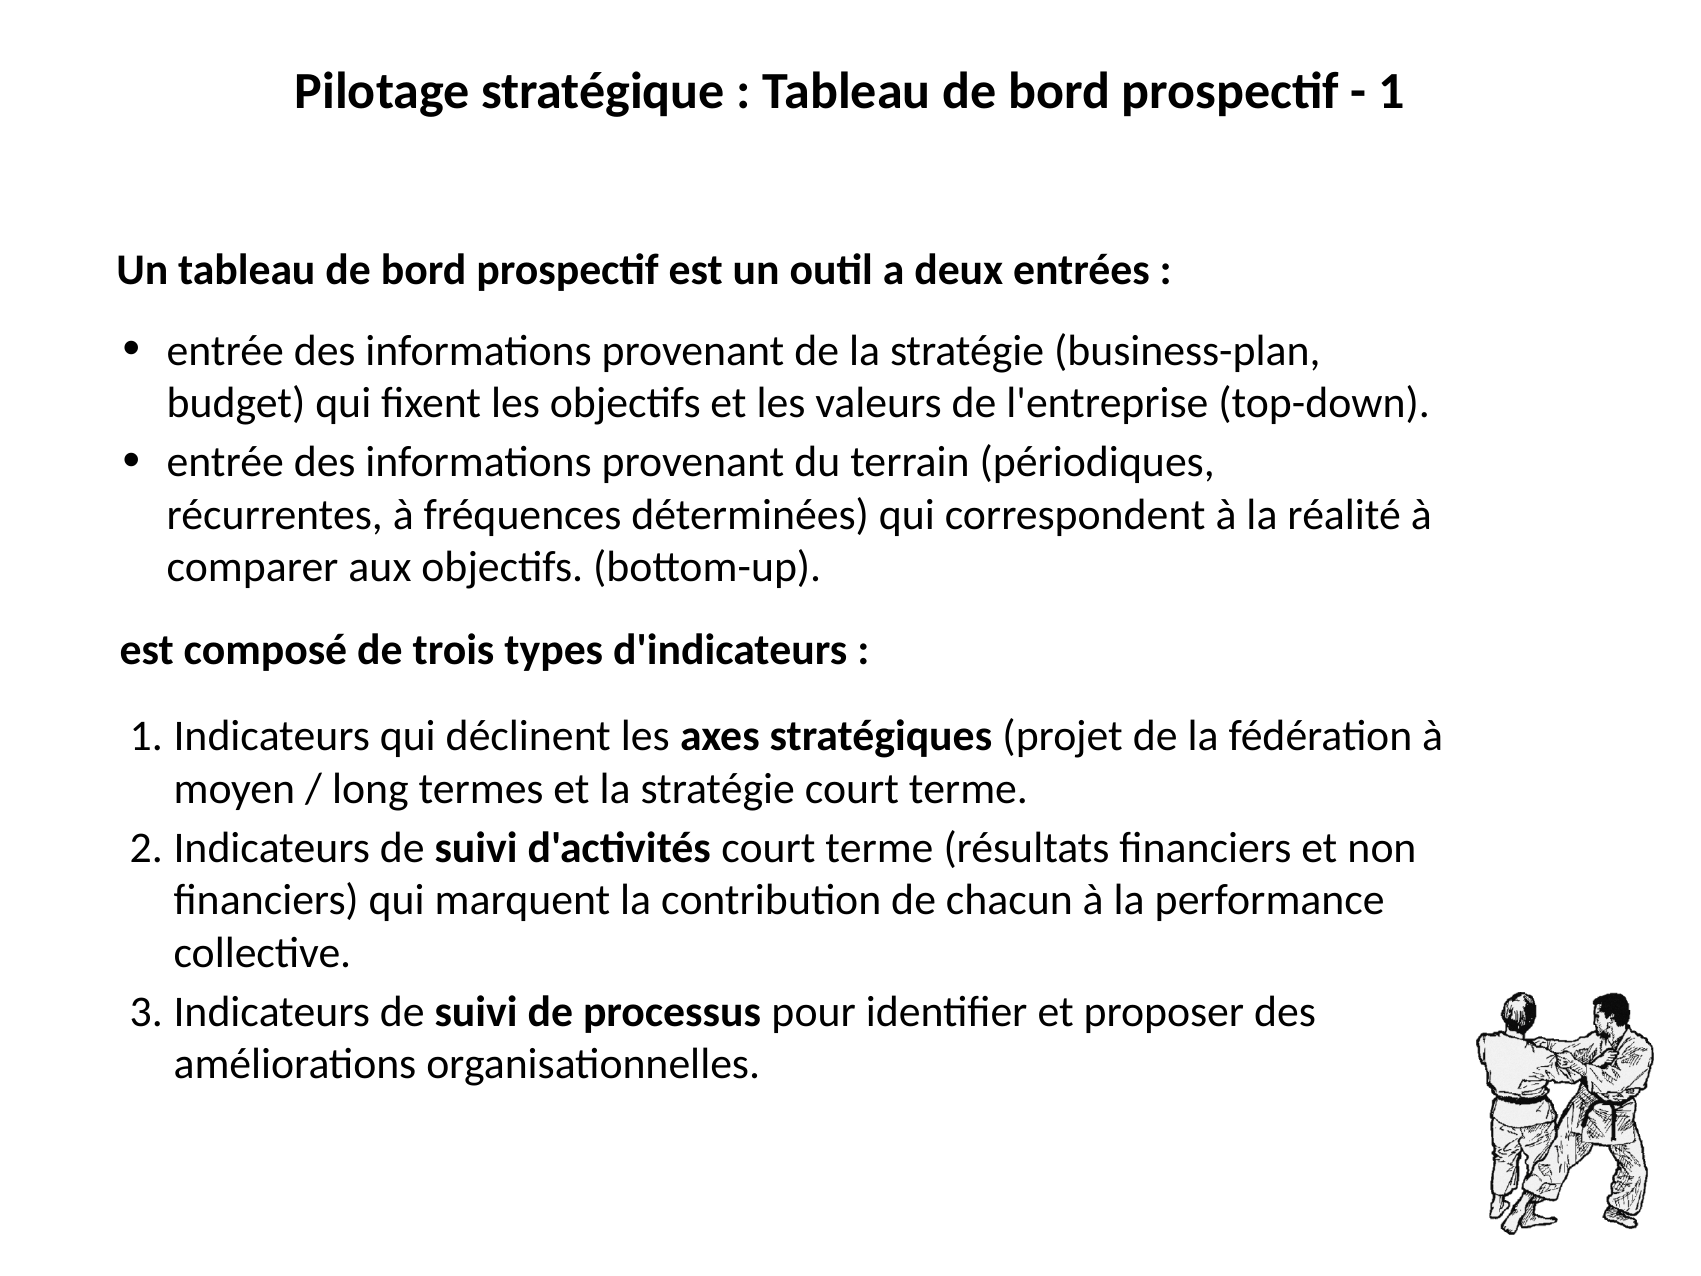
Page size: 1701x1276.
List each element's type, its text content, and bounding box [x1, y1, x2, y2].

text_box Un tableau de bord prospectif est un outil a deux entrées : [116, 240, 1286, 292]
text_box entrée des informations provenant de la stratégie (business-plan, budget) qui fixent les objectifs et les valeurs de l'entreprise (top-down). entrée des informations provenant du terrain (périodiques, récurrentes, à fréquences déterminées) qui correspondent à la réalité à comparer aux objectifs. (bottom-up). [122, 321, 1437, 586]
picture [1476, 991, 1654, 1235]
text_box Pilotage stratégique : Tableau de bord prospectif - 1 [0, 56, 1701, 145]
text_box Indicateurs qui déclinent les axes stratégiques (projet de la fédération à moyen / long termes et la stratégie court terme. Indicateurs de suivi d'activités court terme (résultats financiers et non financiers) qui marquent la contribution de chacun à la performance collective. Indicateurs de suivi de processus pour identifier et proposer des améliorations organisationnelles. [129, 706, 1446, 1080]
text_box est composé de trois types d'indicateurs : [119, 621, 948, 673]
